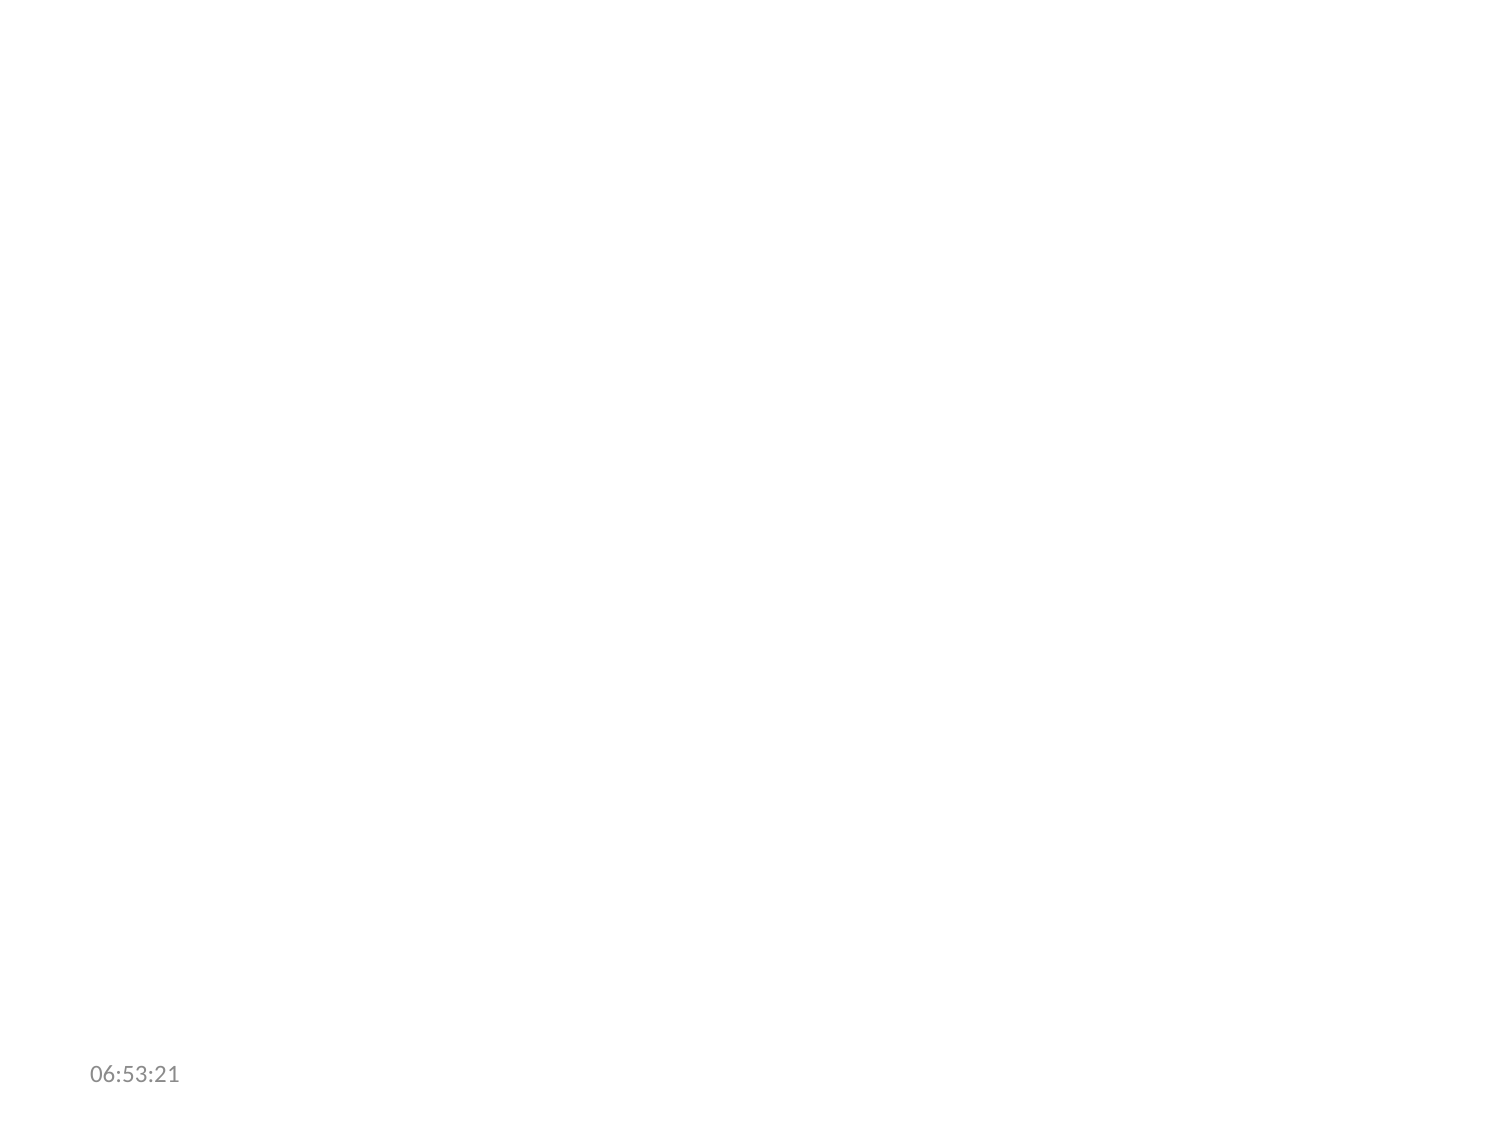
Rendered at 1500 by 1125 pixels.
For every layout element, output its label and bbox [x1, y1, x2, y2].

slide_number [75, 1042, 425, 1103]
